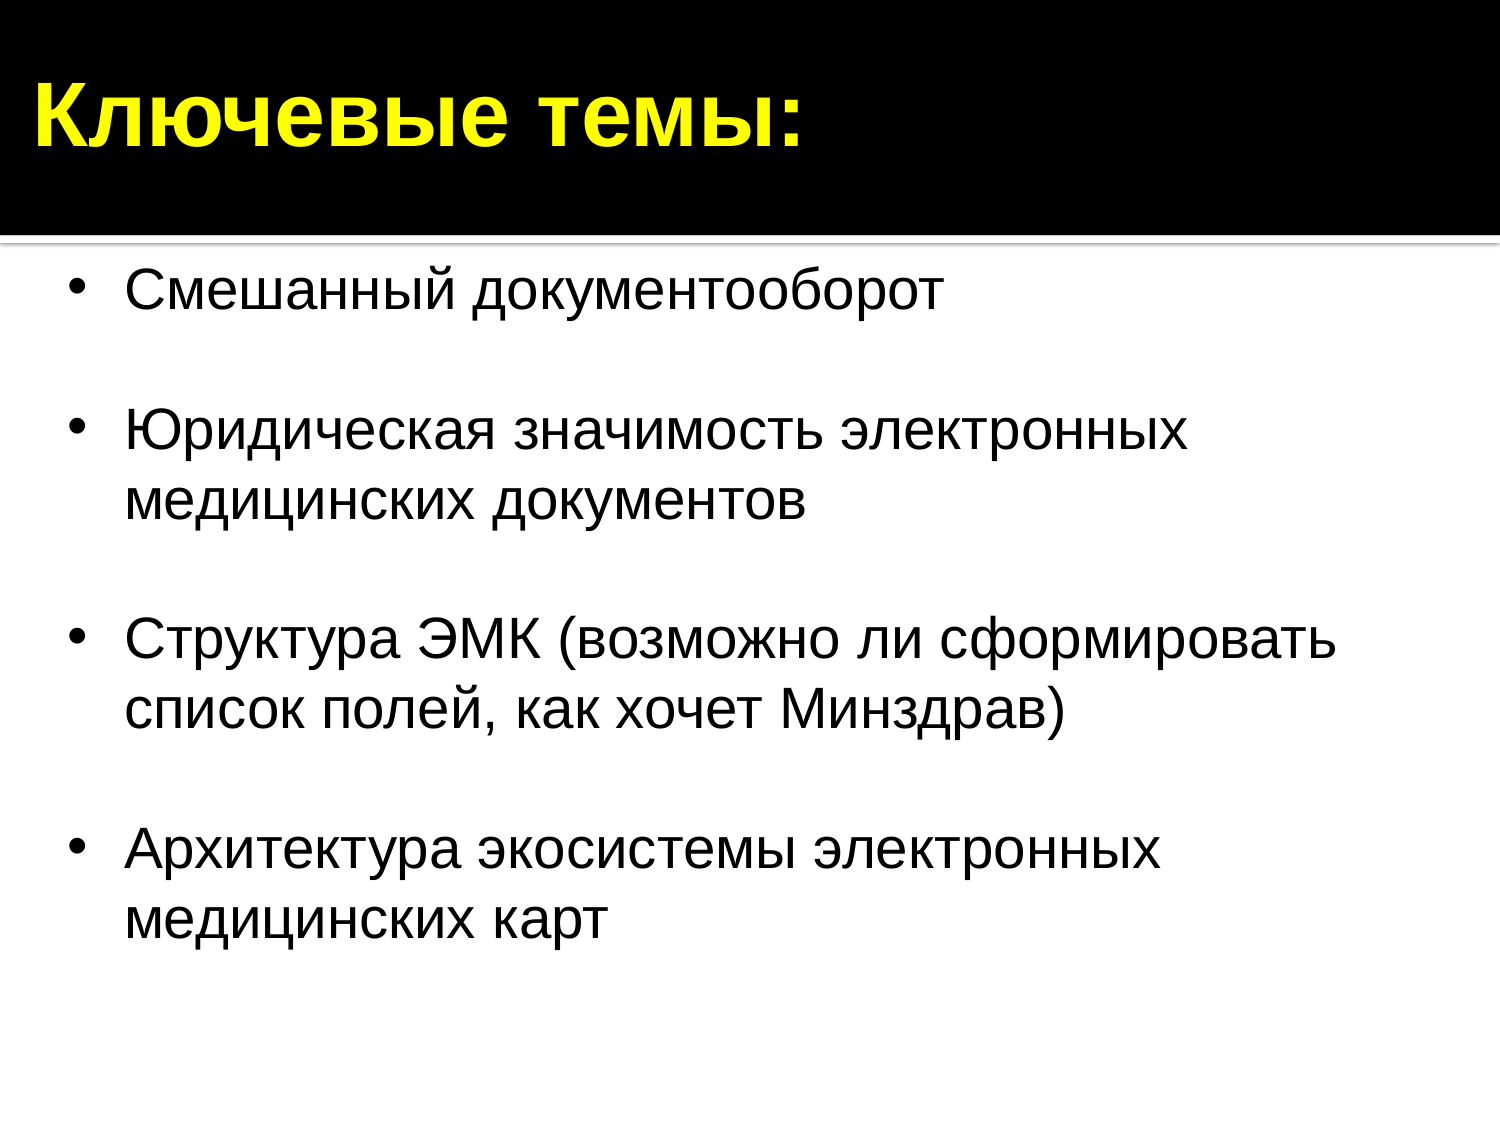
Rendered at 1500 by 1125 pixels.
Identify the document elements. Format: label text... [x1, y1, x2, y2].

text_box Ключевые темы: [17, 47, 1500, 173]
text_box Смешанный документооборот Юридическая значимость электронных медицинских документов Структура ЭМК (возможно ли сформировать список полей, как хочет Минздрав) Архитектура экосистемы электронных медицинских карт [53, 243, 1471, 958]
